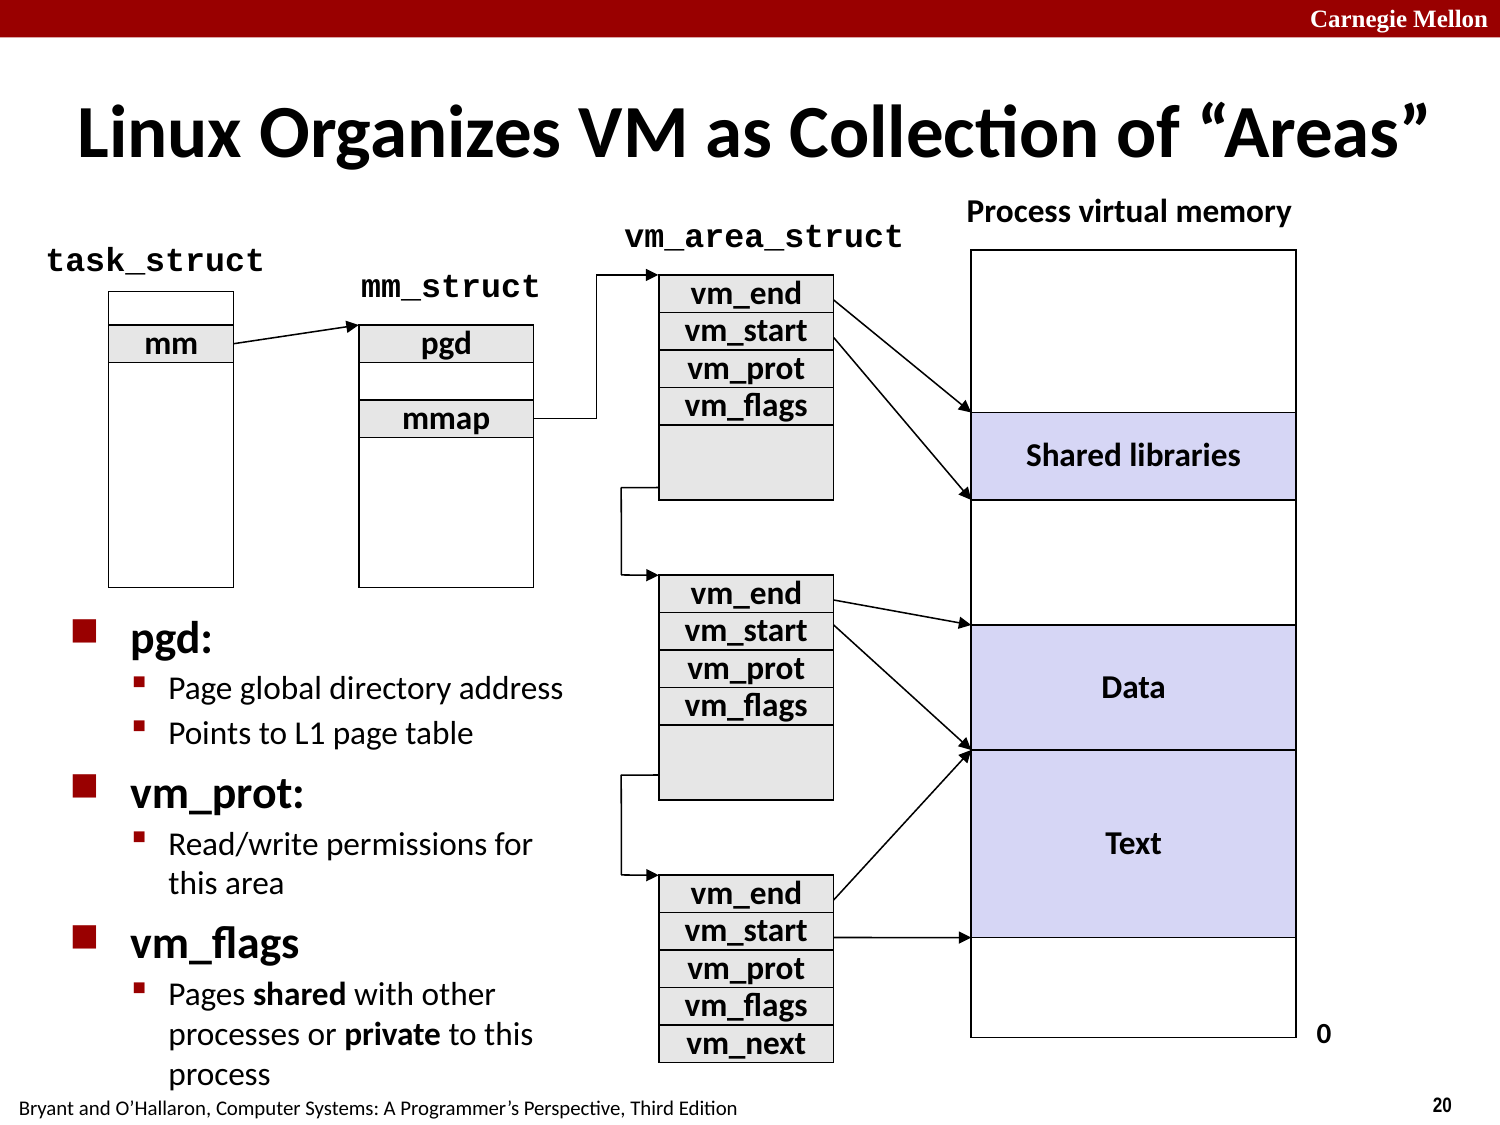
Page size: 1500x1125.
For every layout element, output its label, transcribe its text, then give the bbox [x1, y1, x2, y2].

text_box [833, 931, 972, 944]
text_box vm_end [658, 575, 834, 612]
text_box vm_prot [663, 350, 834, 387]
text_box Shared libraries [971, 412, 1297, 500]
text_box [658, 725, 834, 800]
text_box [658, 425, 834, 500]
text_box mmap [358, 399, 534, 438]
text_box [621, 868, 659, 882]
text_box vm_flags [658, 987, 834, 1025]
text_box vm_end [660, 275, 834, 312]
text_box vm_prot [658, 950, 834, 987]
list pgd: Page global directory address Points to L1 page table vm_prot: Read/write permissions for this area vm_flags Pages shared with other processes or private to this process [58, 599, 584, 1075]
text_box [533, 274, 659, 419]
text_box [108, 363, 234, 588]
text_box pgd [358, 324, 528, 363]
text_box [833, 624, 972, 750]
text_box vm_flags [658, 687, 834, 725]
text_box [833, 750, 972, 901]
text_box vm_start [663, 312, 834, 350]
text_box [971, 249, 1297, 412]
text_box vm_flags [660, 387, 834, 425]
text_box 0 [1301, 1012, 1347, 1058]
text_box [833, 337, 972, 500]
text_box mm_struct [346, 262, 557, 312]
text_box vm_start [658, 912, 834, 950]
text_box [358, 363, 528, 399]
text_box [621, 568, 659, 582]
text_box [971, 500, 1297, 624]
text_box Data [971, 624, 1297, 750]
text_box [358, 438, 534, 588]
text_box Text [971, 750, 1297, 938]
text_box [833, 599, 972, 629]
text_box task_struct [30, 236, 281, 287]
text_box vm_end [658, 875, 834, 912]
text_box [833, 299, 972, 413]
text_box vm_next [658, 1025, 834, 1063]
text_box [108, 291, 234, 324]
text_box Process virtual memory [951, 187, 1308, 237]
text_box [233, 324, 359, 344]
text_box vm_area_struct [609, 212, 920, 262]
text_box [971, 938, 1297, 1038]
text_box vm_prot [658, 650, 834, 687]
title Linux Organizes VM as Collection of “Areas” [62, 37, 1476, 218]
text_box mm [108, 324, 234, 363]
text_box vm_start [658, 612, 834, 650]
